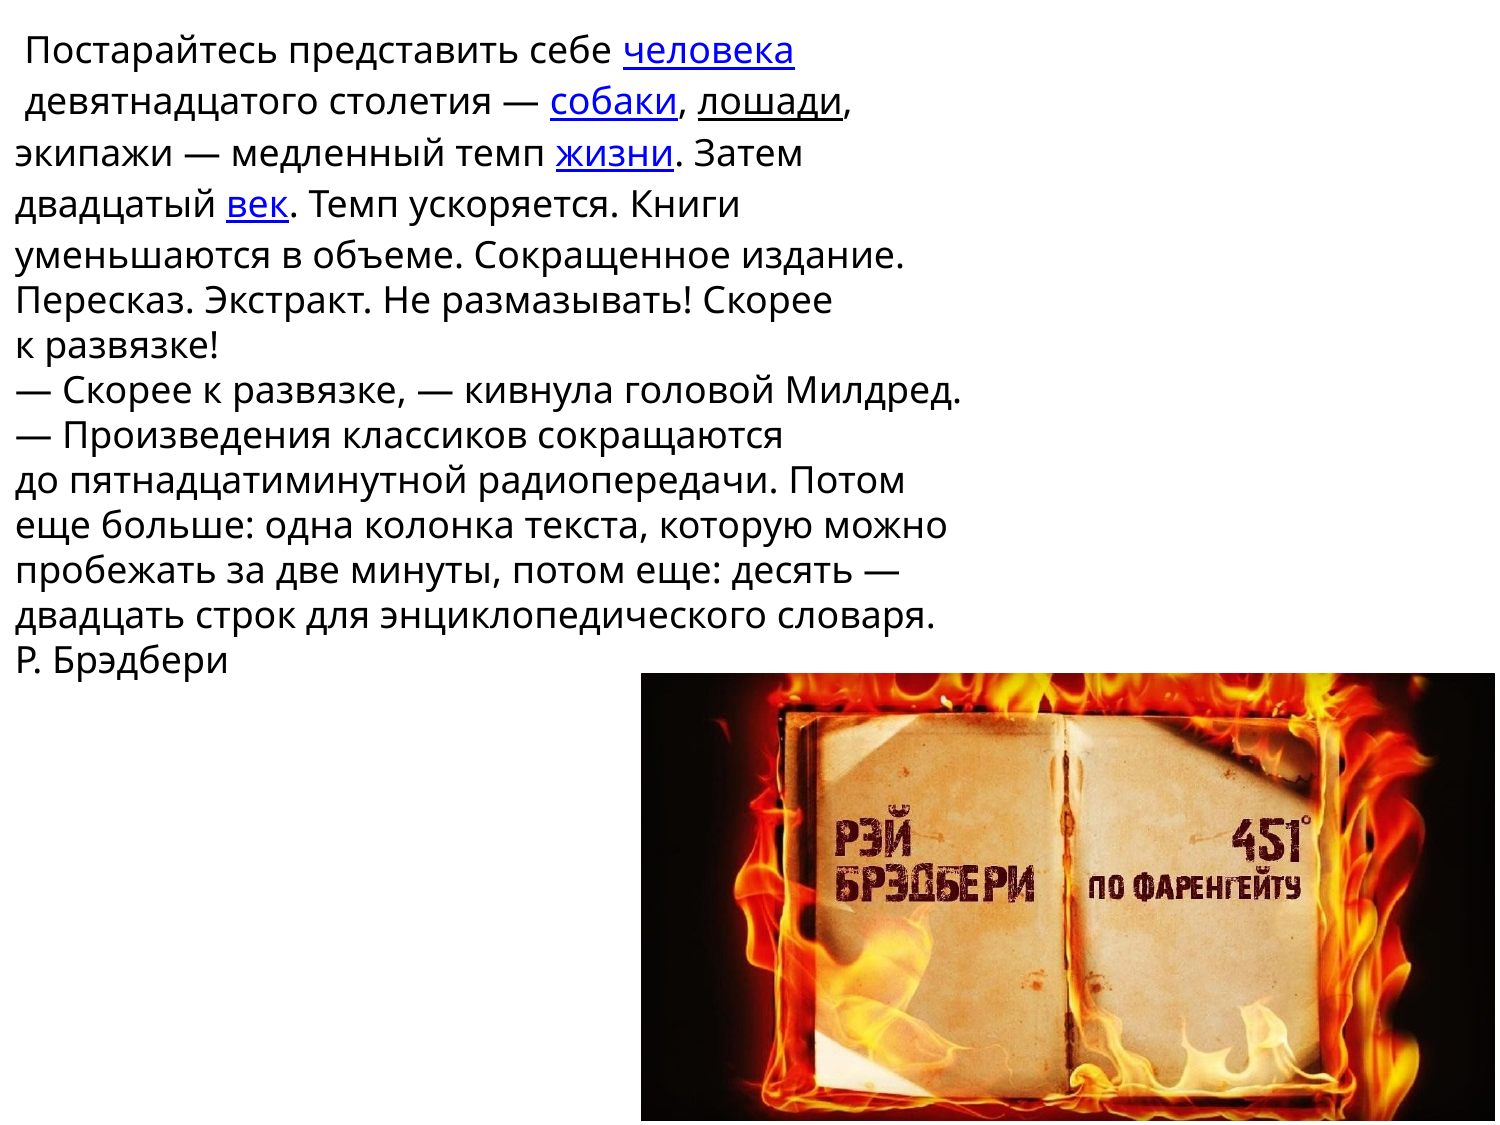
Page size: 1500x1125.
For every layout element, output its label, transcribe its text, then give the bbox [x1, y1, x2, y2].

text_box Постарайтесь представить себе человека девятнадцатого столетия — собаки, лошади, экипажи — медленный темп жизни. Затем двадцатый век. Темп ускоряется. Книги уменьшаются в объеме. Сокращенное издание. Пересказ. Экстракт. Не размазывать! Скорее к развязке! — Скорее к развязке, — кивнула головой Милдред. — Произведения классиков сокращаются до пятнадцатиминутной радиопередачи. Потом еще больше: одна колонка текста, которую можно пробежать за две минуты, потом еще: десять — двадцать строк для энциклопедического словаря. Р. Брэдбери [0, 19, 1010, 778]
picture [640, 673, 1495, 1122]
